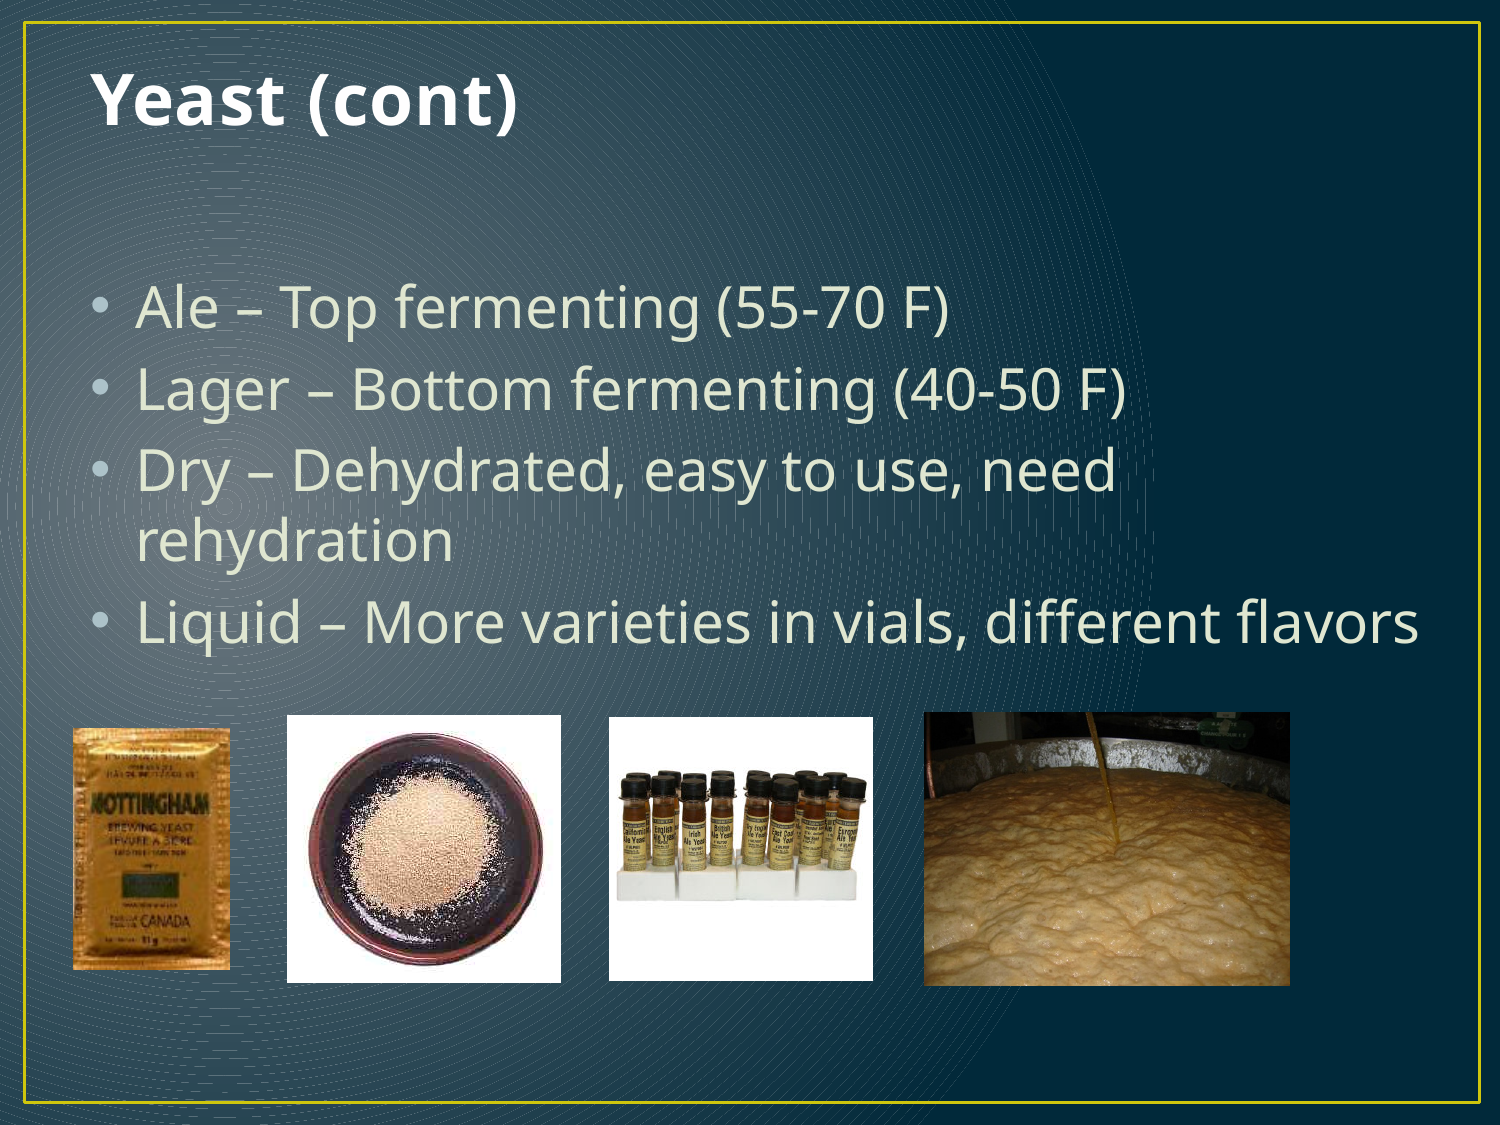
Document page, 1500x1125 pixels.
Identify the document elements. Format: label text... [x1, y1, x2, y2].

picture [924, 712, 1289, 987]
picture [609, 717, 873, 981]
title Yeast (cont) [75, 45, 1425, 233]
picture [73, 728, 230, 970]
picture [287, 715, 561, 983]
list Ale – Top fermenting (55-70 F) Lager – Bottom fermenting (40-50 F) Dry – Dehydrated, easy to use, need rehydration Liquid – More varieties in vials, different flavors [75, 262, 1450, 1005]
